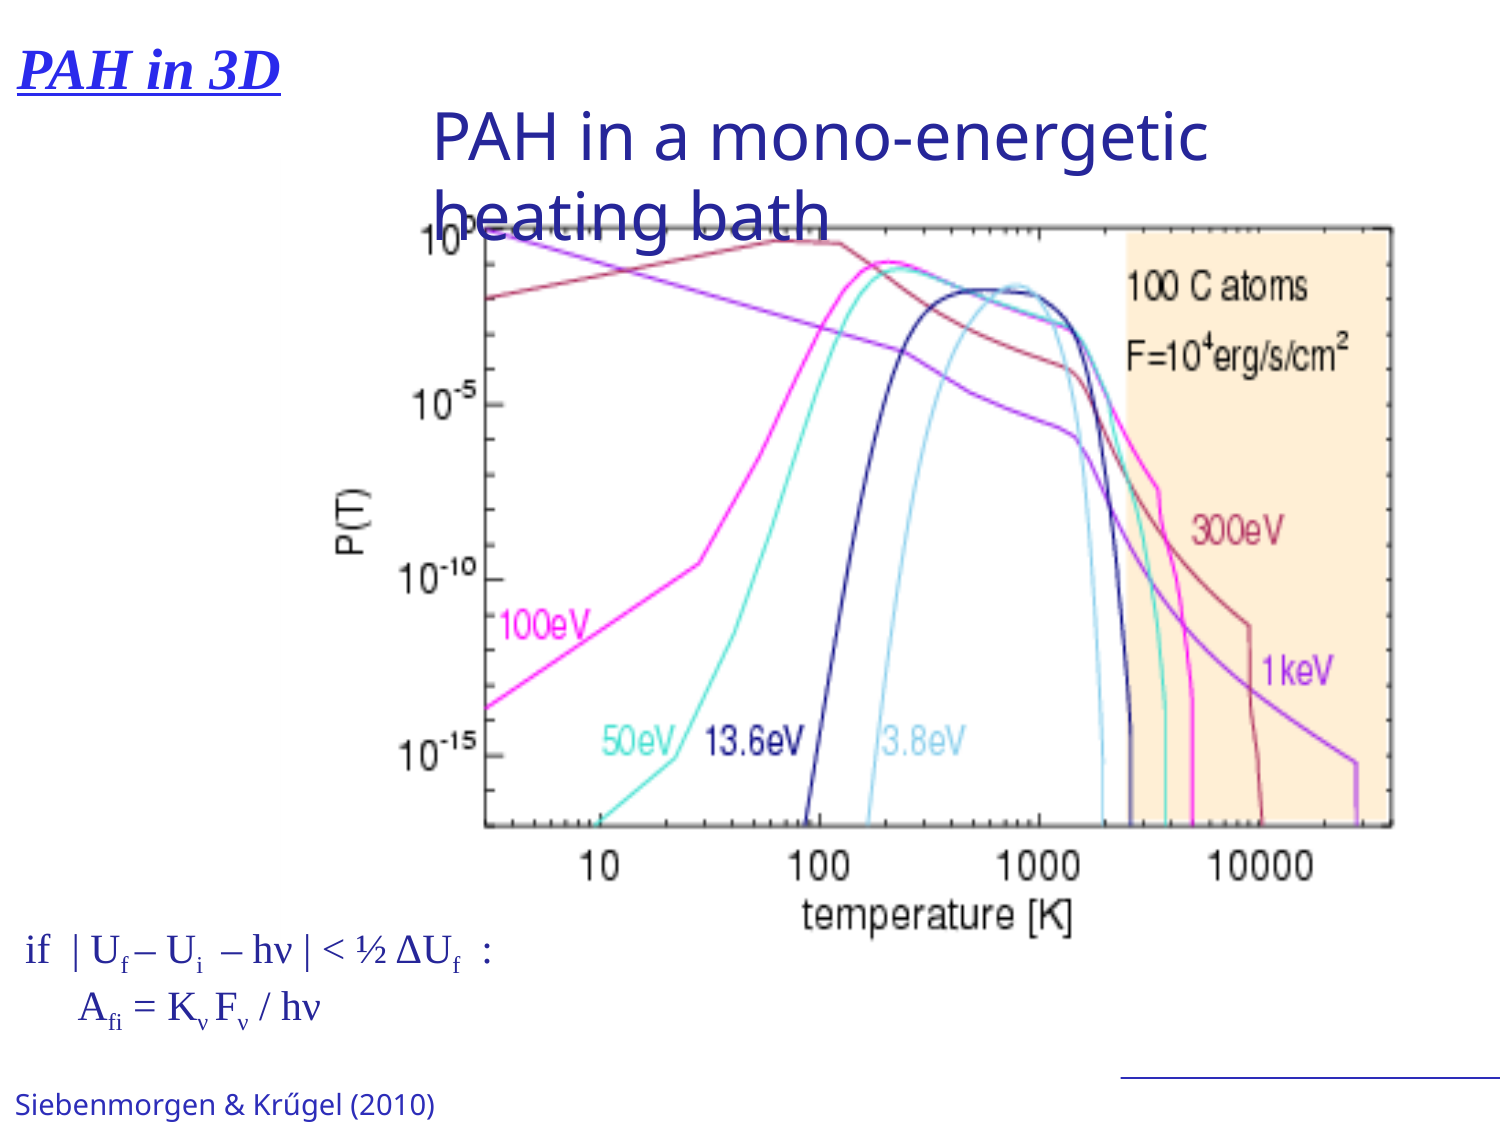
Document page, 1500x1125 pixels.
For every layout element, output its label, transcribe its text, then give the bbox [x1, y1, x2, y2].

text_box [339, 93, 1468, 223]
text_box Siebenmorgen & Krűgel (2010) [0, 1066, 1121, 1125]
text_box if | Uf – Ui – hν | < ½ ΔUf : Afi = Kν Fν / hν [0, 913, 633, 1044]
picture [279, 158, 1453, 973]
